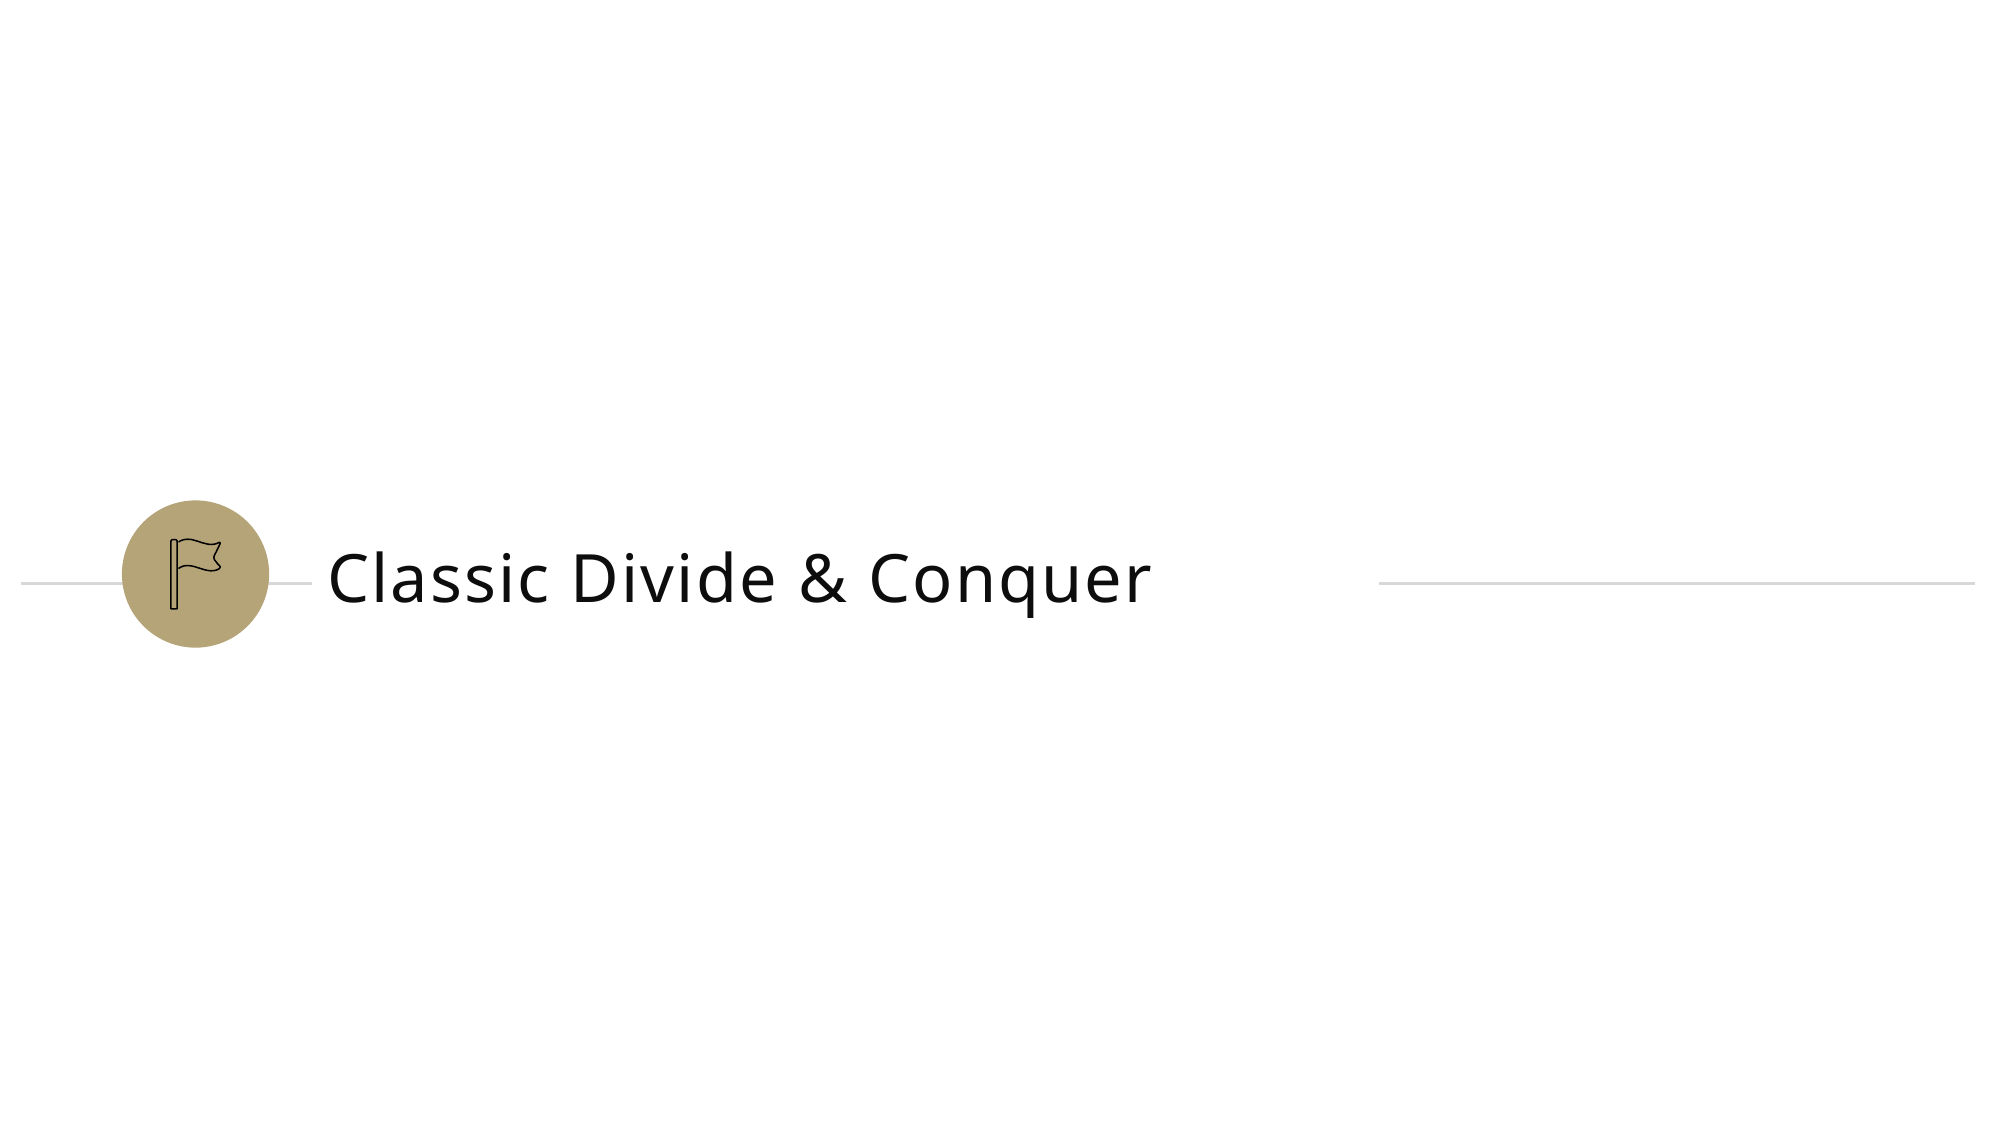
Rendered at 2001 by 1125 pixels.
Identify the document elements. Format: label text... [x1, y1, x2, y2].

title Classic Divide & Conquer [312, 535, 1379, 633]
